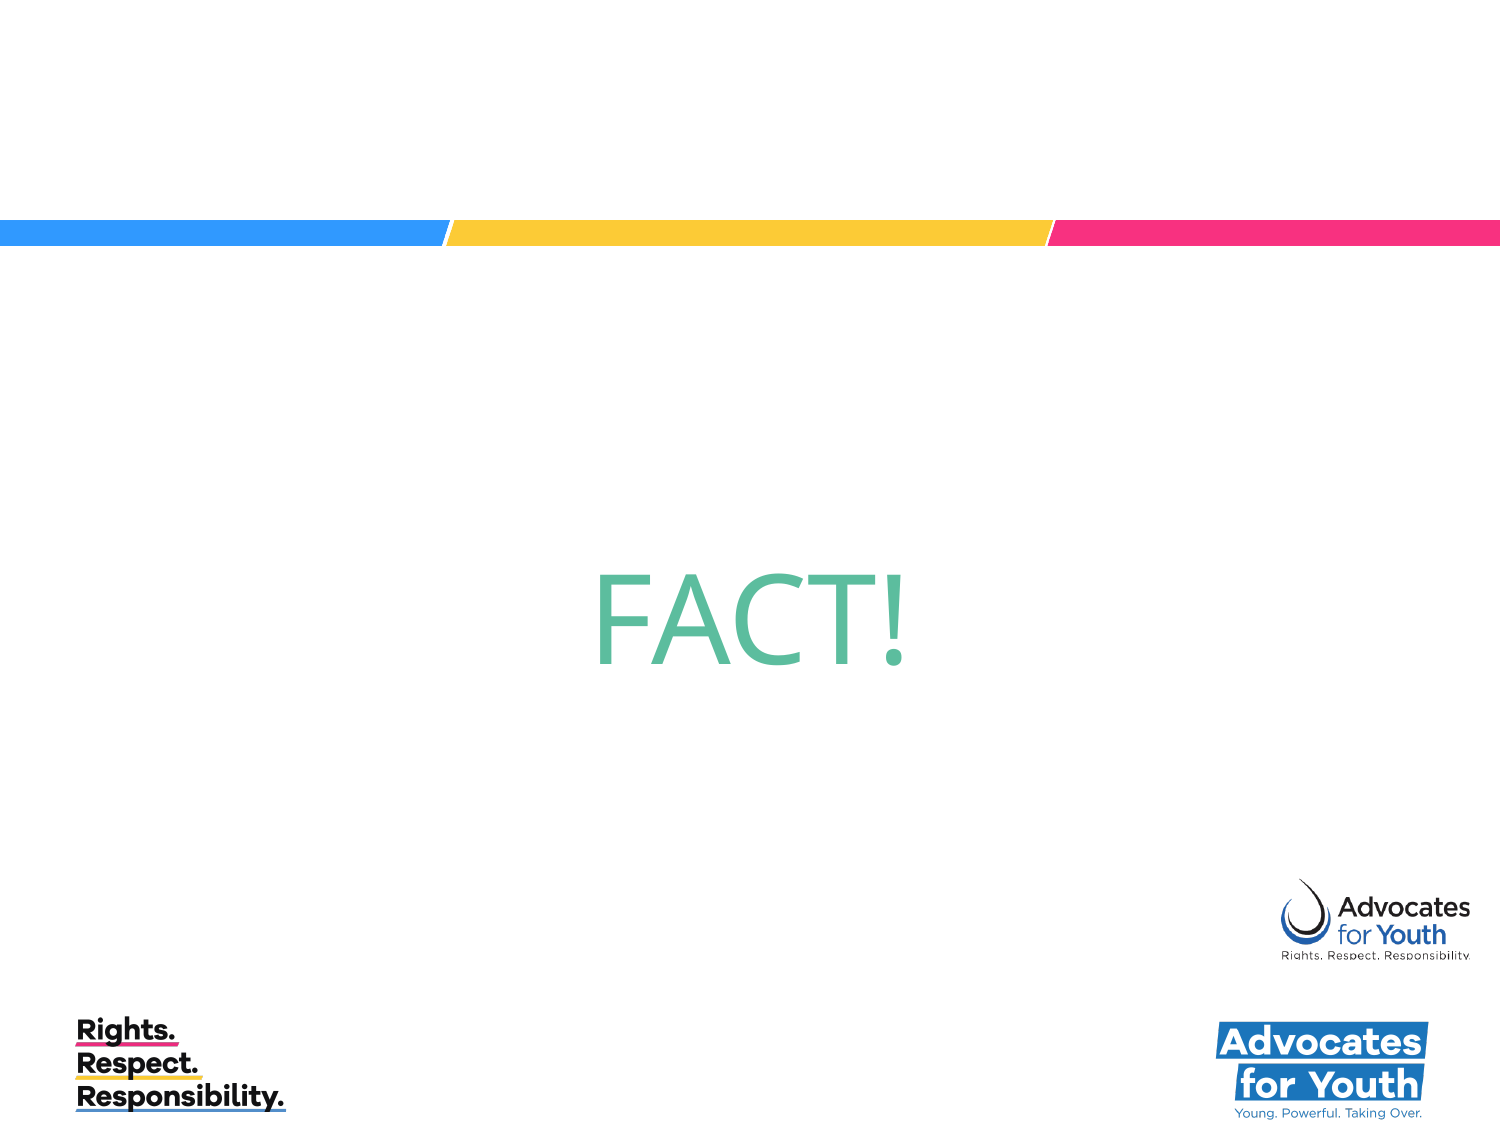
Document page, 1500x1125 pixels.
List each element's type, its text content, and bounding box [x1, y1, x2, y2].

list FACT! [103, 240, 1397, 901]
picture [0, 207, 1500, 258]
picture [1280, 878, 1470, 960]
